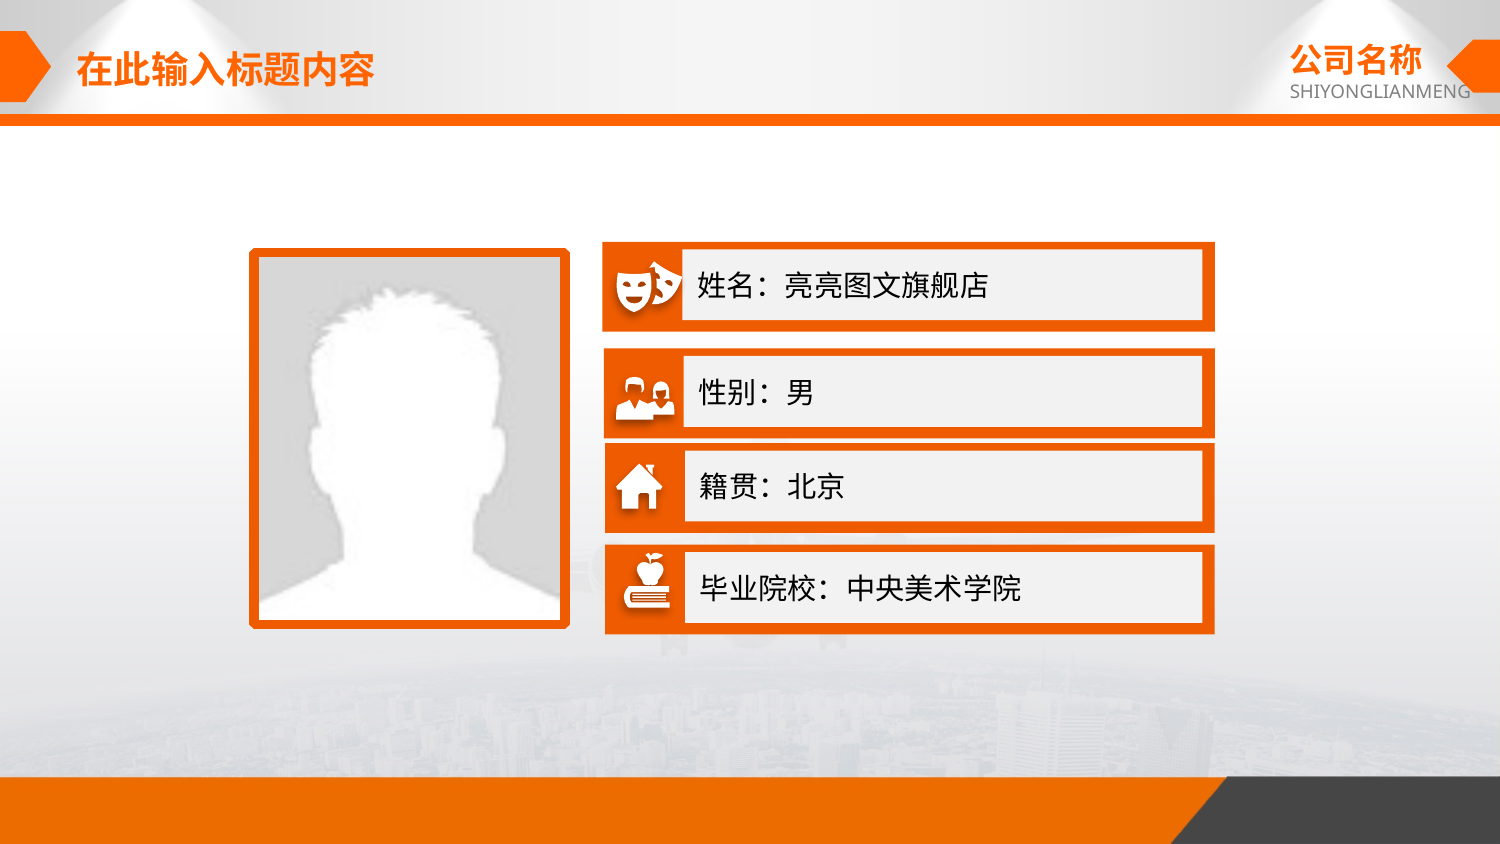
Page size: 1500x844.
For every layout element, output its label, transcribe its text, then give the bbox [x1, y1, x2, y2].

picture [0, 126, 1500, 844]
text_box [603, 348, 1216, 439]
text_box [604, 544, 1215, 635]
text_box 在此输入标题内容 [61, 38, 392, 98]
picture [0, 0, 1500, 114]
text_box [602, 241, 1216, 332]
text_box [1294, 31, 1500, 111]
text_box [604, 442, 1215, 534]
